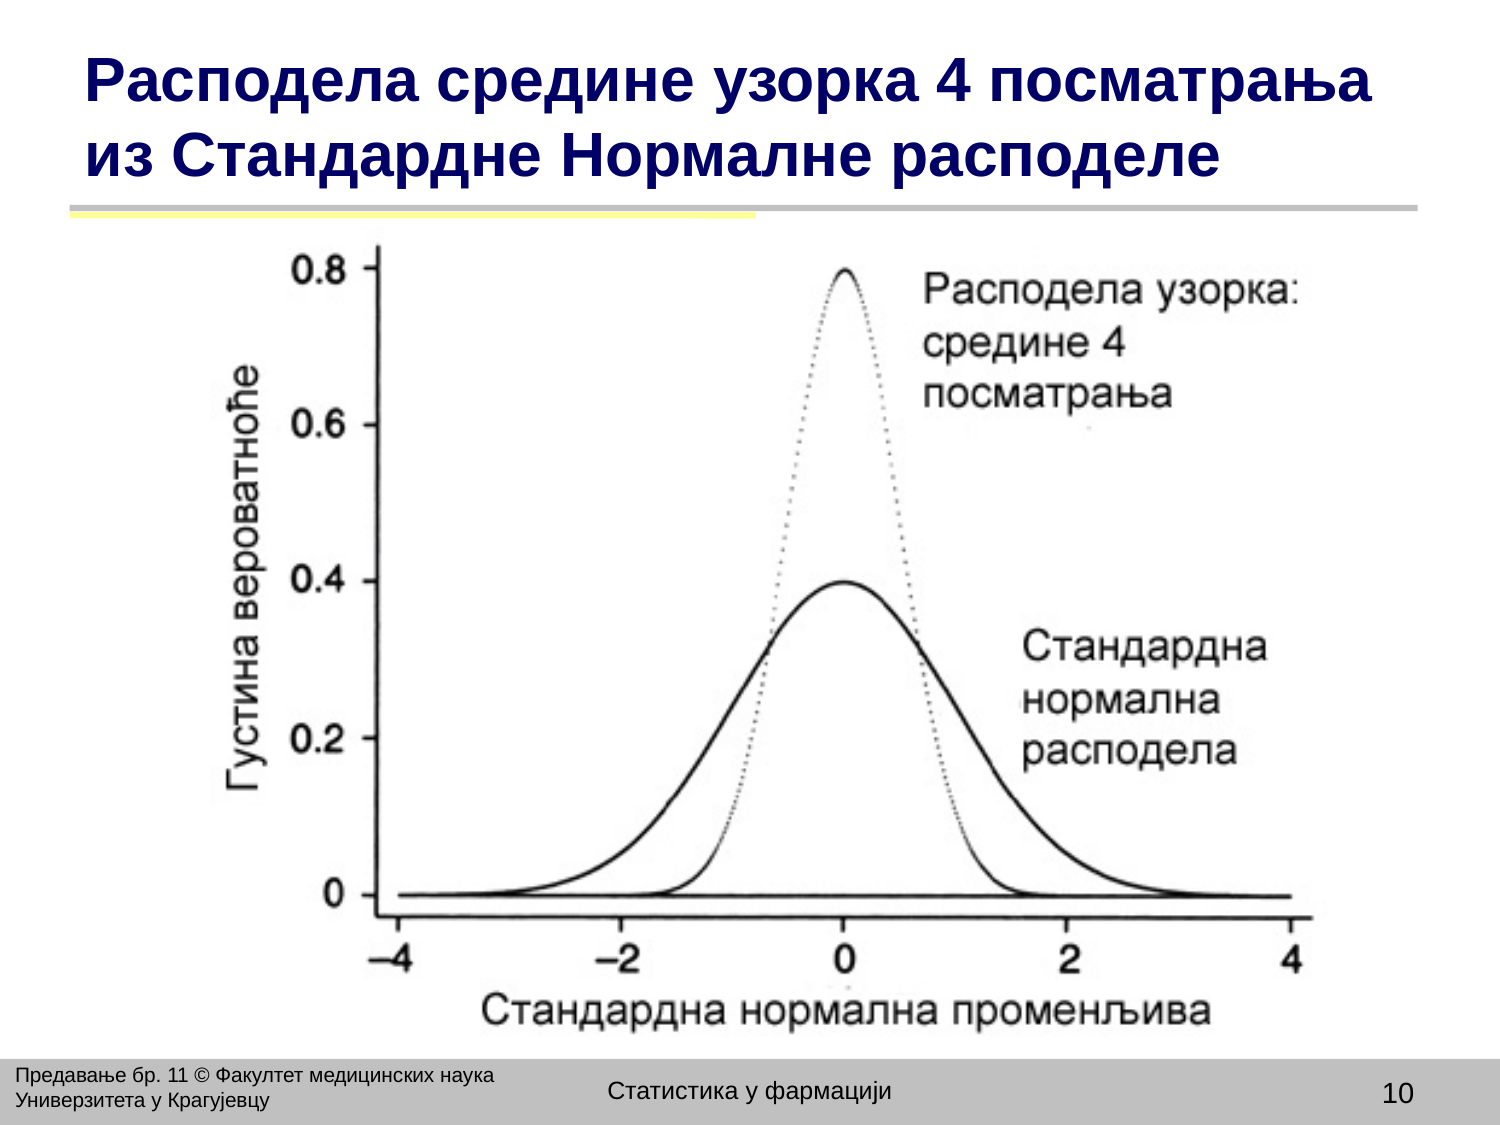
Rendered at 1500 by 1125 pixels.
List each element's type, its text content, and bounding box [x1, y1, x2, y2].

slide_number 10 [1079, 1066, 1430, 1125]
picture [209, 226, 1329, 1049]
title Расподела средине узорка 4 посматрања из Стандардне Нормалне расподеле [69, 19, 1426, 208]
footer Статистика у фармацији [512, 1066, 988, 1125]
slide_number Предавање бр. 11 © Факултет медицинских наука Универзитета у Крагујевцу [0, 1053, 622, 1108]
